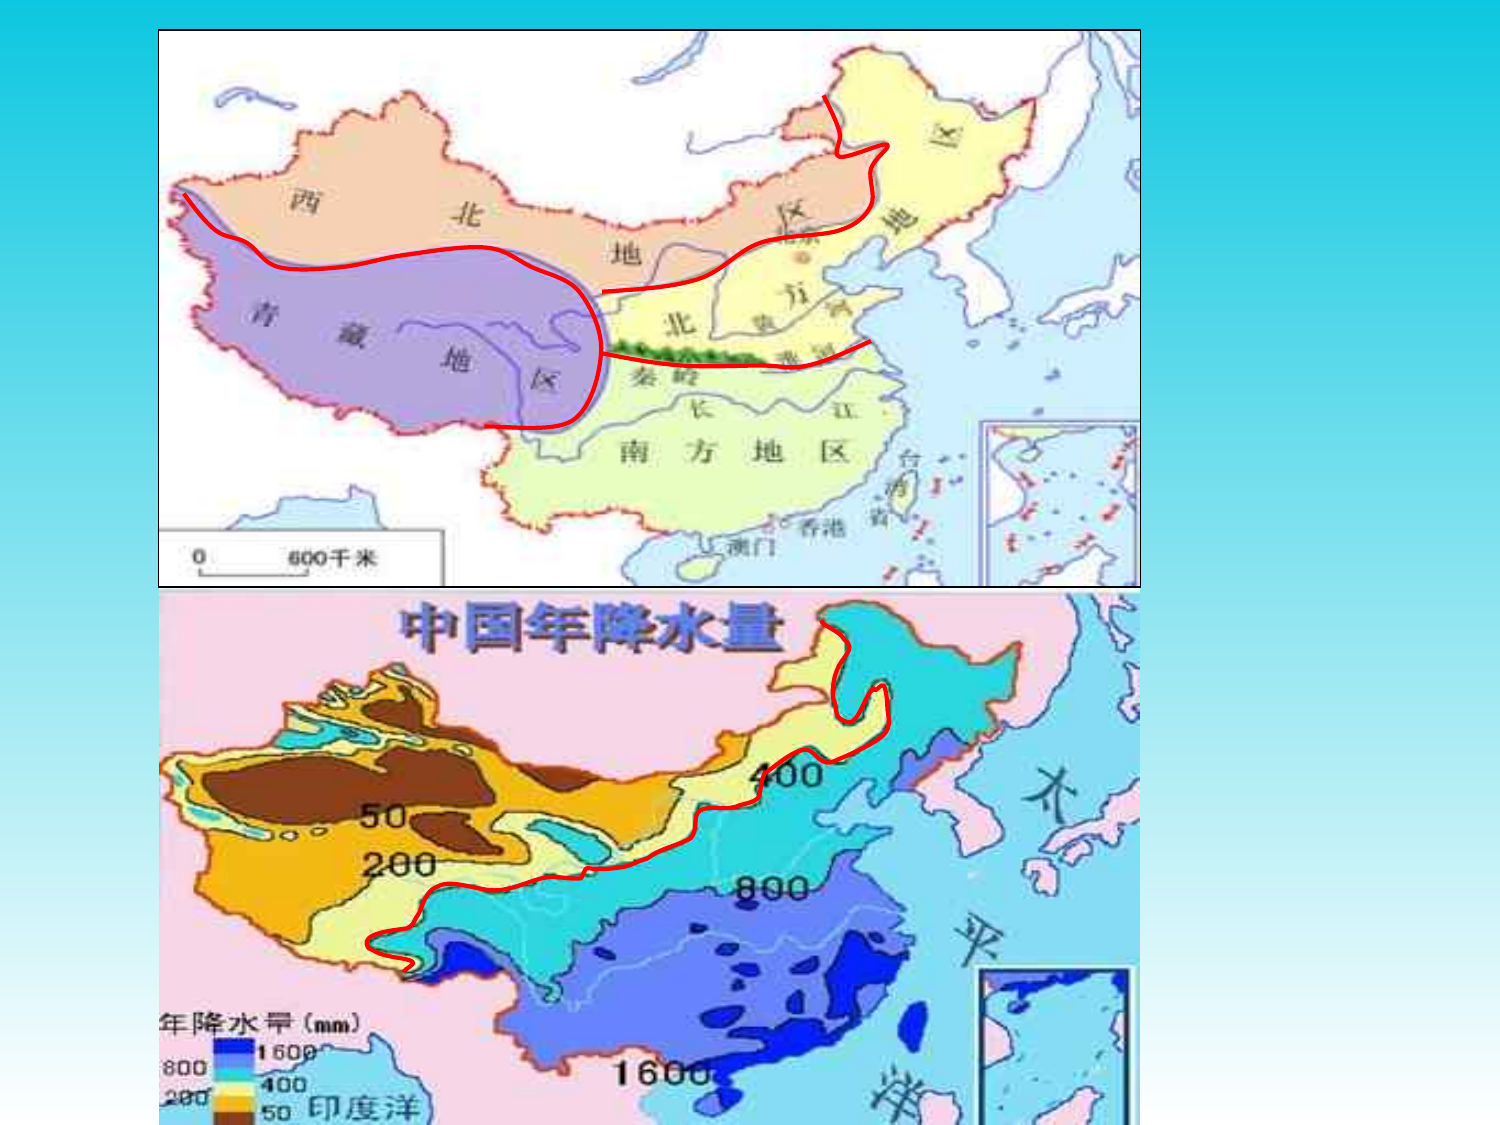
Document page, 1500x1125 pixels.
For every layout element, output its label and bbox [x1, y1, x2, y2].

text_box [159, 595, 1141, 1125]
text_box [159, 30, 1141, 587]
